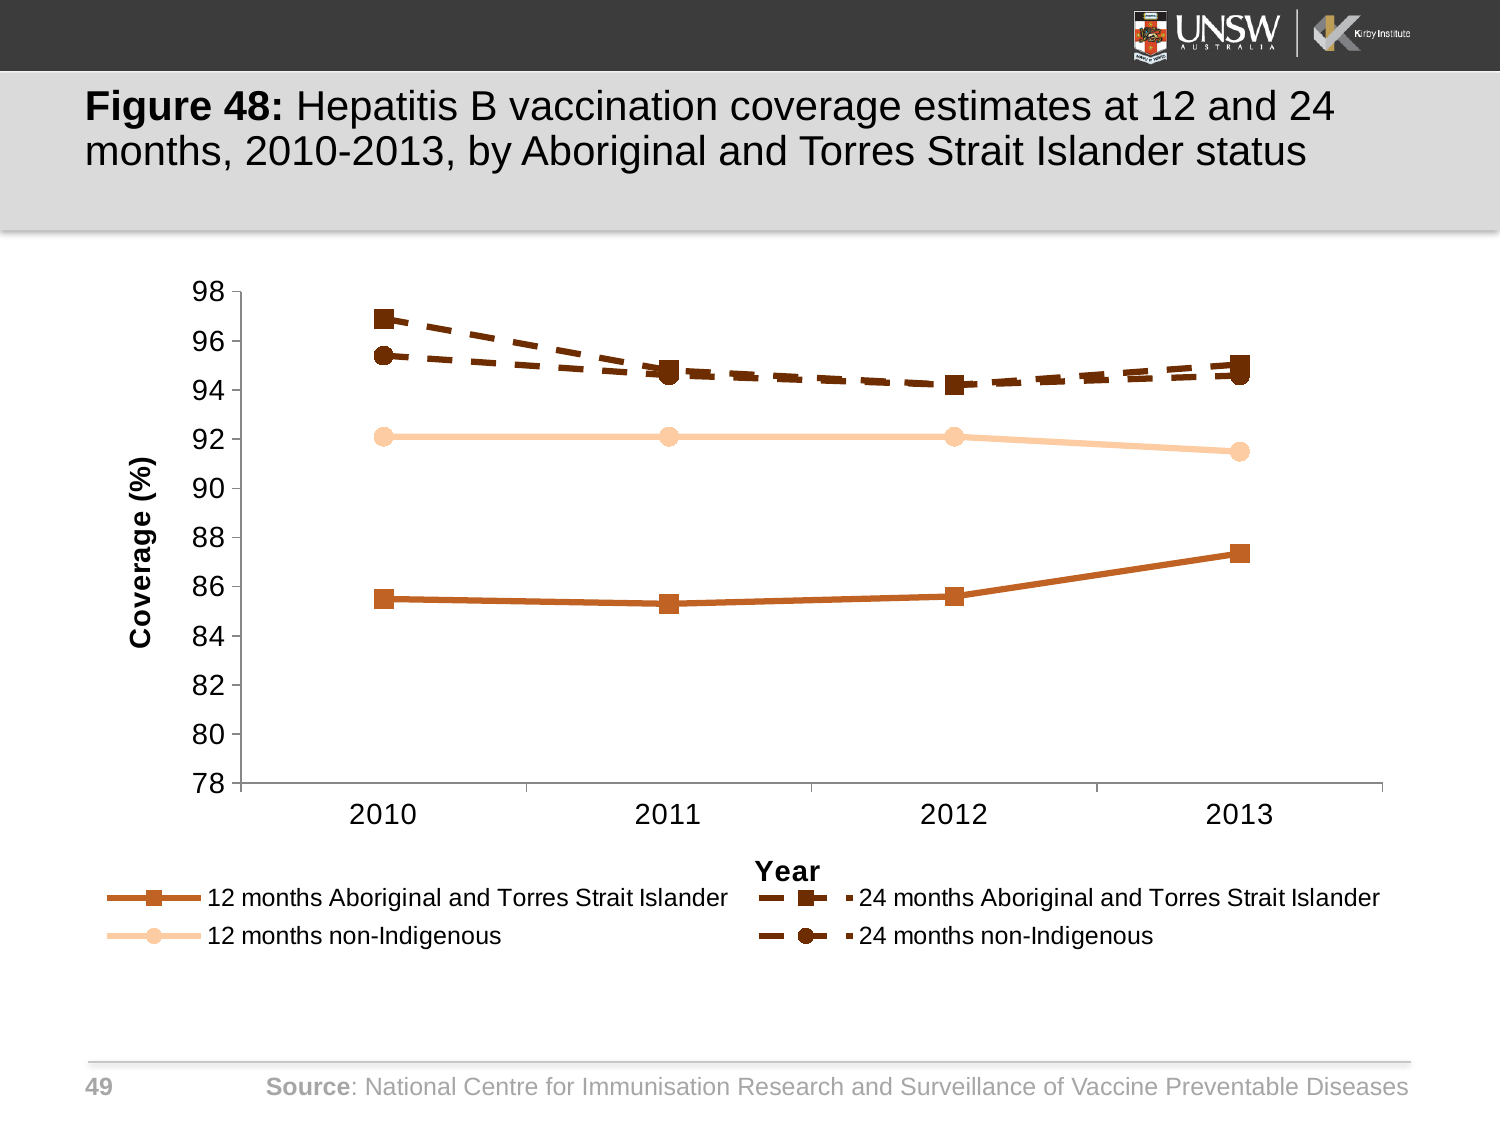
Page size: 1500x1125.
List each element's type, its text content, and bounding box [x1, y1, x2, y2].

title Figure 48: Hepatitis B vaccination coverage estimates at 12 and 24 months, 2010-2013, by Aboriginal and Torres Strait Islander status [85, 84, 1412, 216]
chart [84, 262, 1412, 1023]
list Source: National Centre for Immunisation Research and Surveillance of Vaccine Preventable Diseases [262, 1070, 1412, 1112]
picture [0, 0, 1500, 71]
slide_number 49 [85, 1070, 195, 1112]
